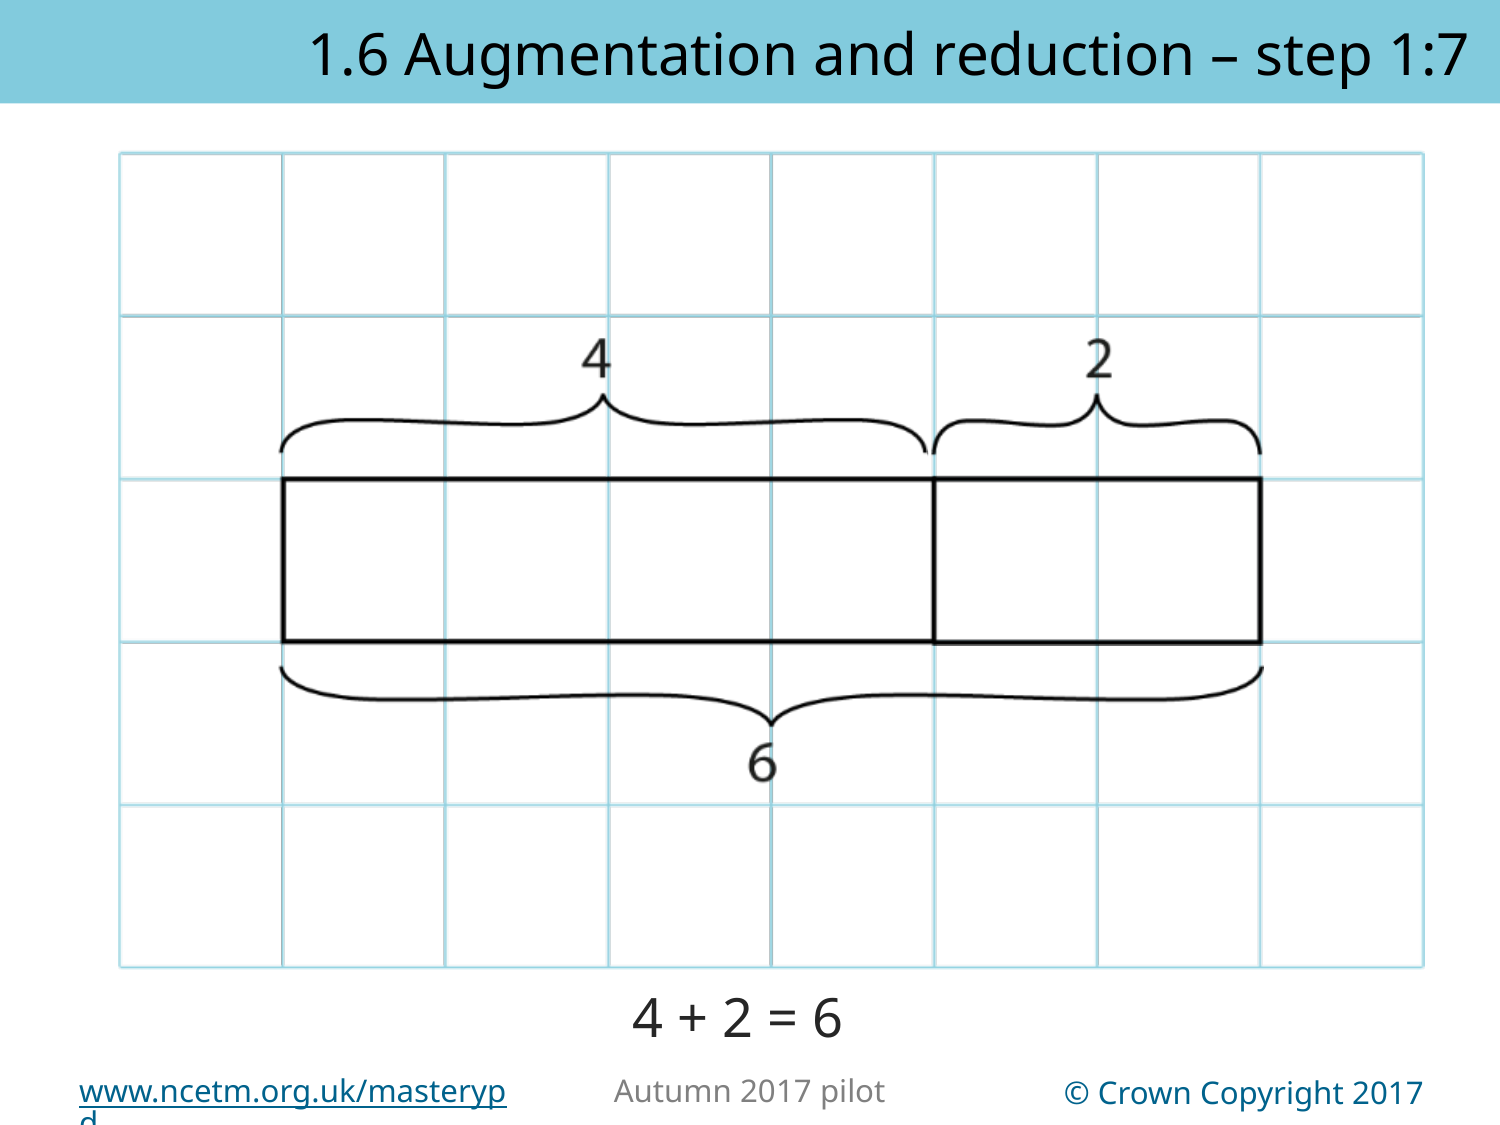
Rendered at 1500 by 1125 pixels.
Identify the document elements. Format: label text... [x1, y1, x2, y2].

text_box 4 + 2 = 6 [407, 978, 1069, 1056]
list 1.6 Augmentation and reduction – step 1:7 [0, 0, 1500, 104]
picture [117, 113, 1425, 970]
